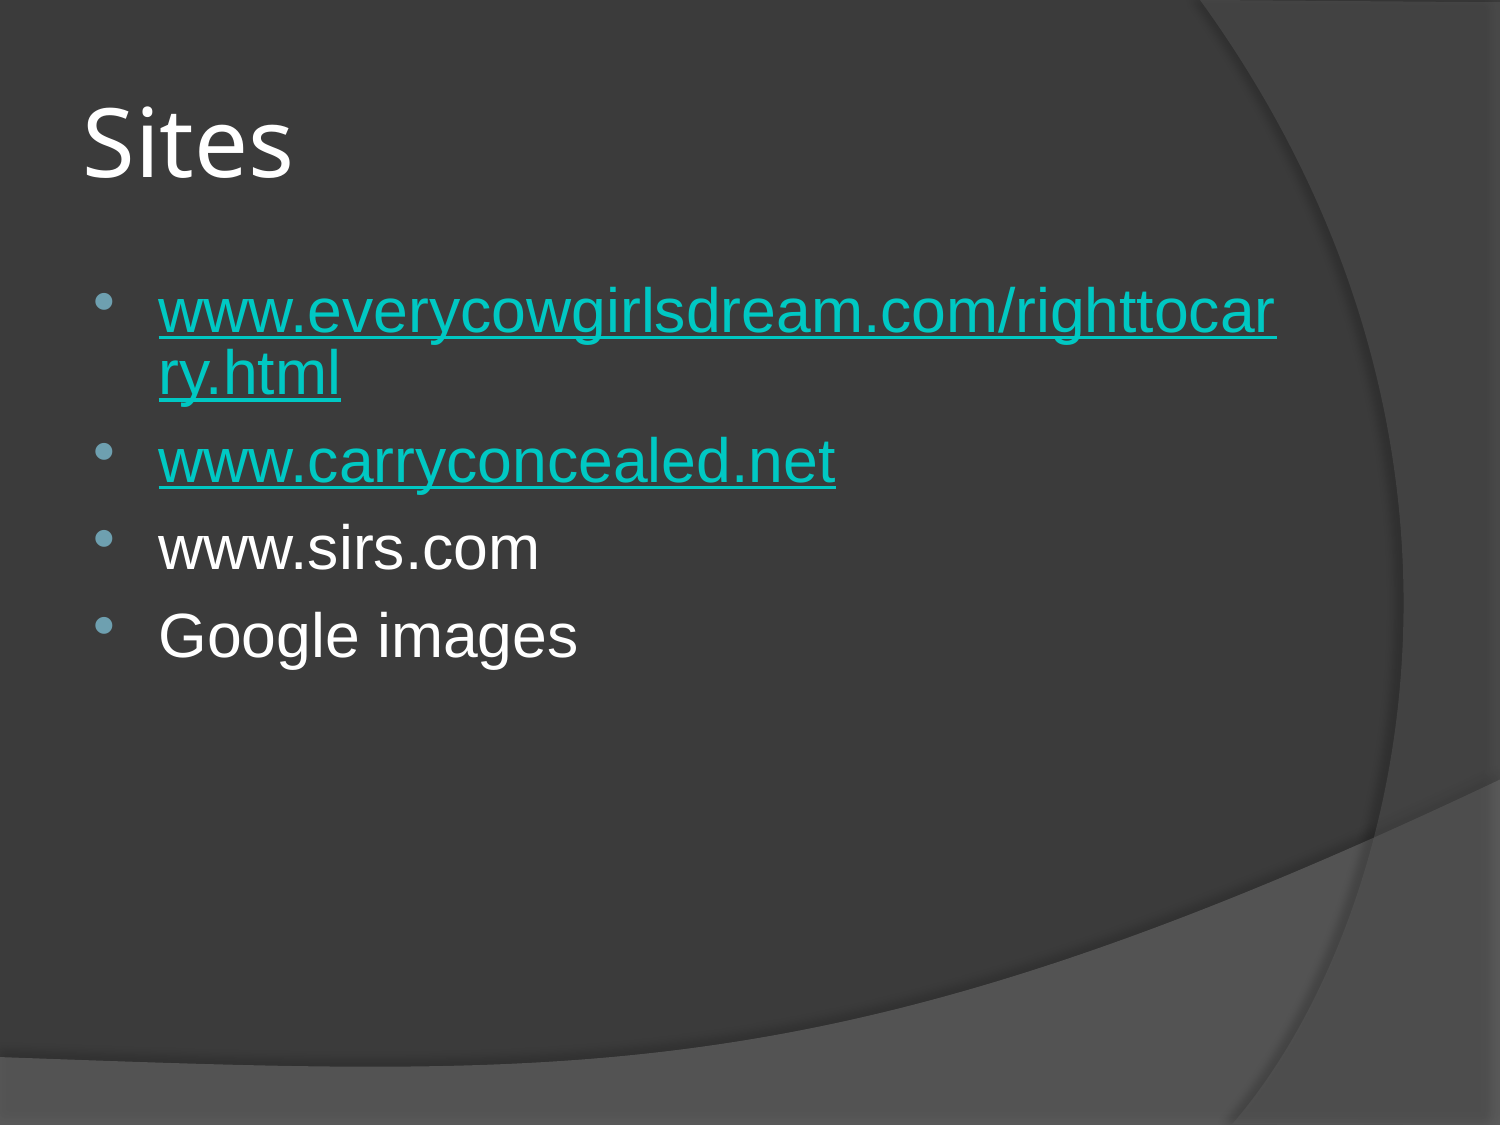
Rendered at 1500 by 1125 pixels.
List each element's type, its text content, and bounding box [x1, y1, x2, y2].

title Sites [75, 45, 1300, 233]
list www.everycowgirlsdream.com/righttocarry.html www.carryconcealed.net www.sirs.com Google images [75, 262, 1300, 1005]
